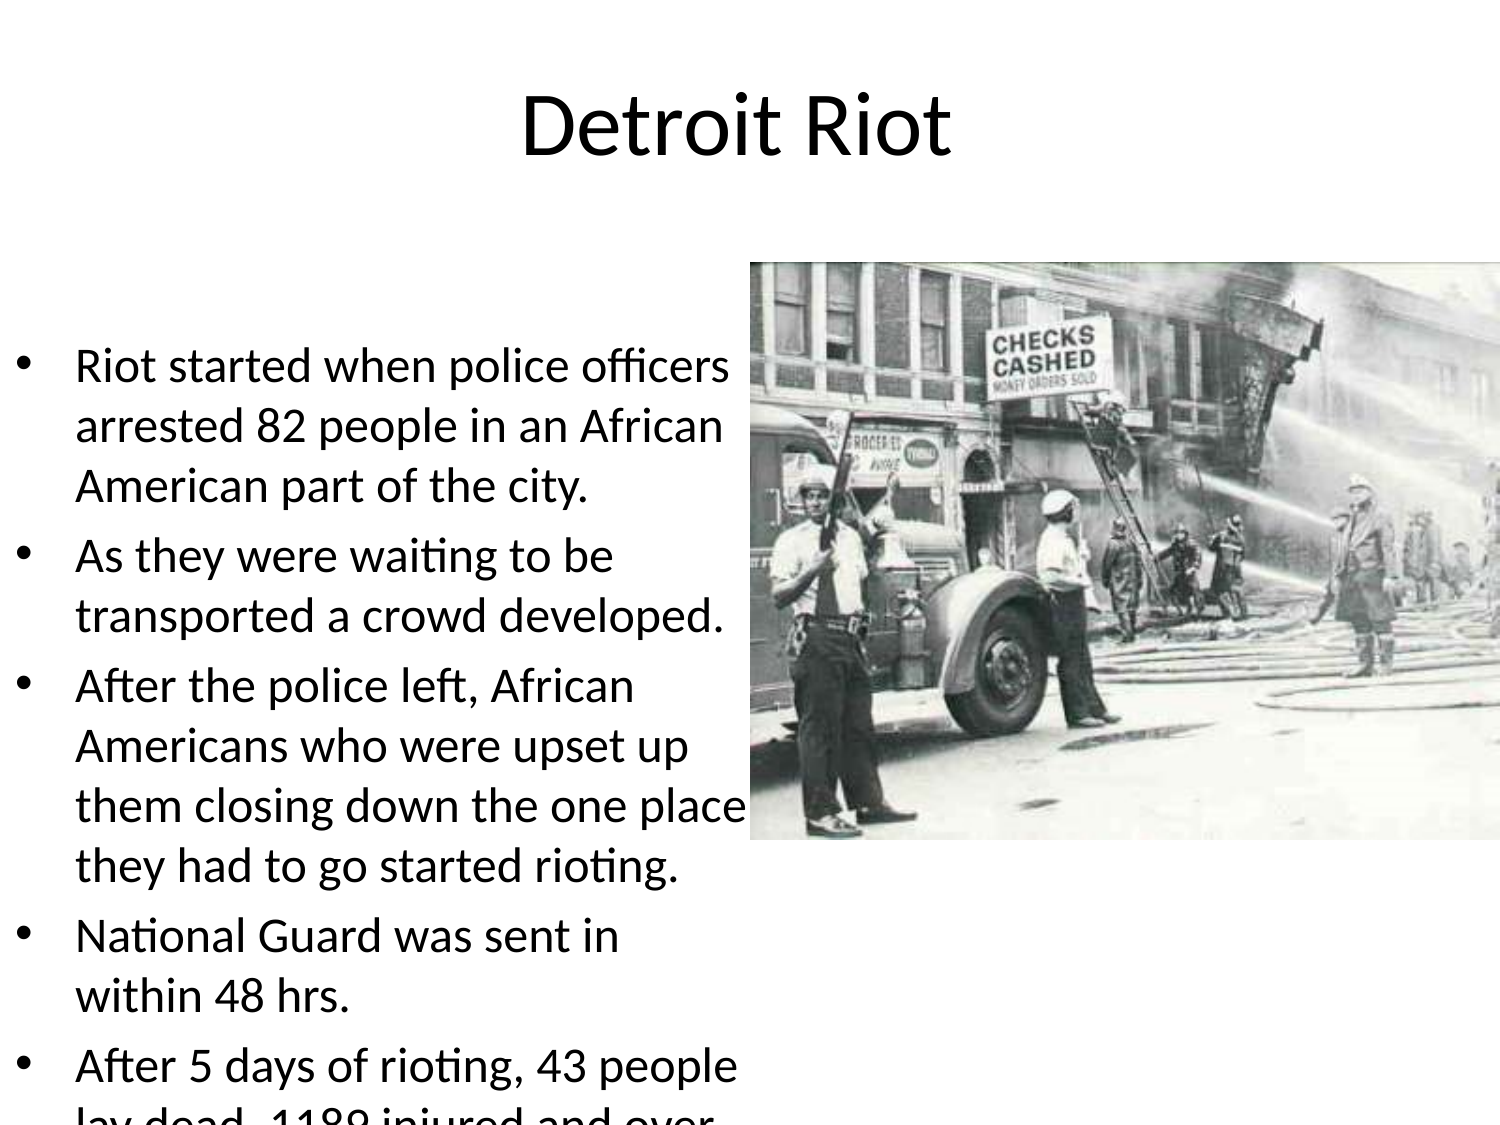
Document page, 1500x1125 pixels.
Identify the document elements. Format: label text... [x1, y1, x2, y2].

list Riot started when police officers arrested 82 people in an African American part of the city. As they were waiting to be transported a crowd developed. After the police left, African Americans who were upset up them closing down the one place they had to go started rioting. National Guard was sent in within 48 hrs. After 5 days of rioting, 43 people lay dead, 1189 injured and over 7000 arrested. [0, 324, 763, 1125]
title Detroit Riot [62, 24, 1413, 213]
picture [749, 262, 1500, 841]
